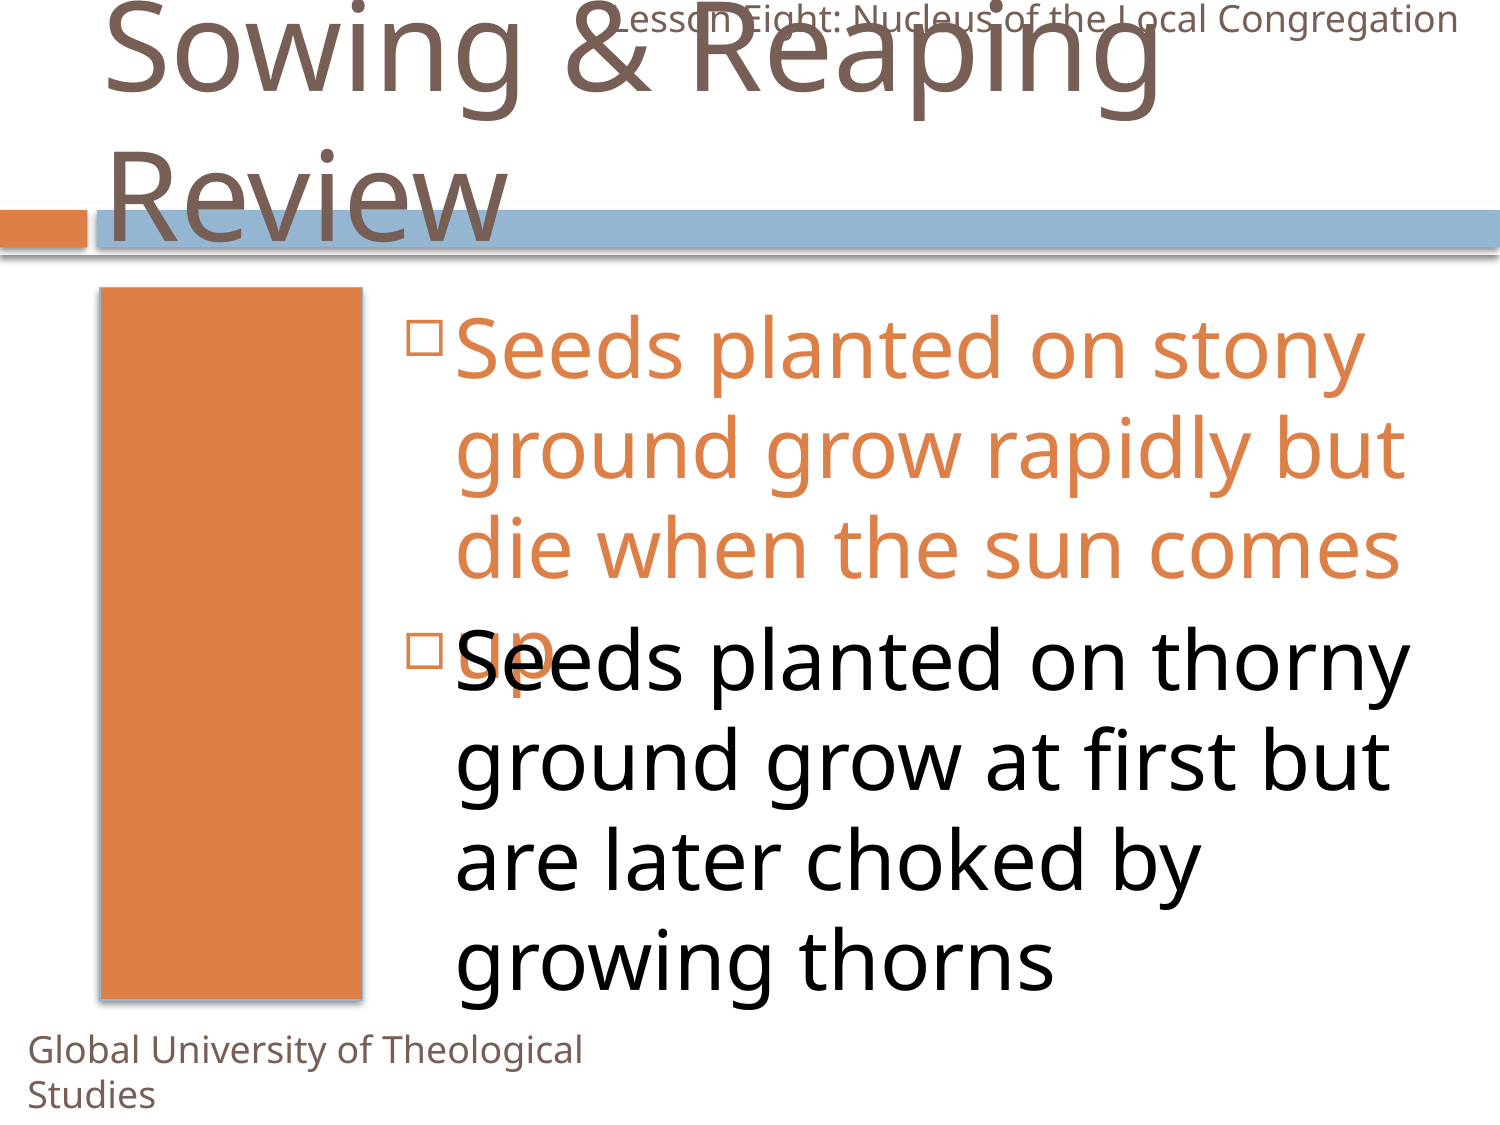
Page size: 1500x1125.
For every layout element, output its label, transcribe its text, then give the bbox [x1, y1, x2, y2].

text_box Global University of Theological Studies [12, 1018, 713, 1123]
title Sowing & Reaping Review [87, 44, 1425, 188]
list Seeds planted on stony ground grow rapidly but die when the sun comes up [387, 287, 1438, 488]
text_box [99, 287, 363, 1001]
text_box Lesson Eight: Nucleus of the Local Congregation [512, 0, 1475, 48]
text_box Seeds planted on thorny ground grow at first but are later choked by growing thorns [387, 600, 1475, 800]
